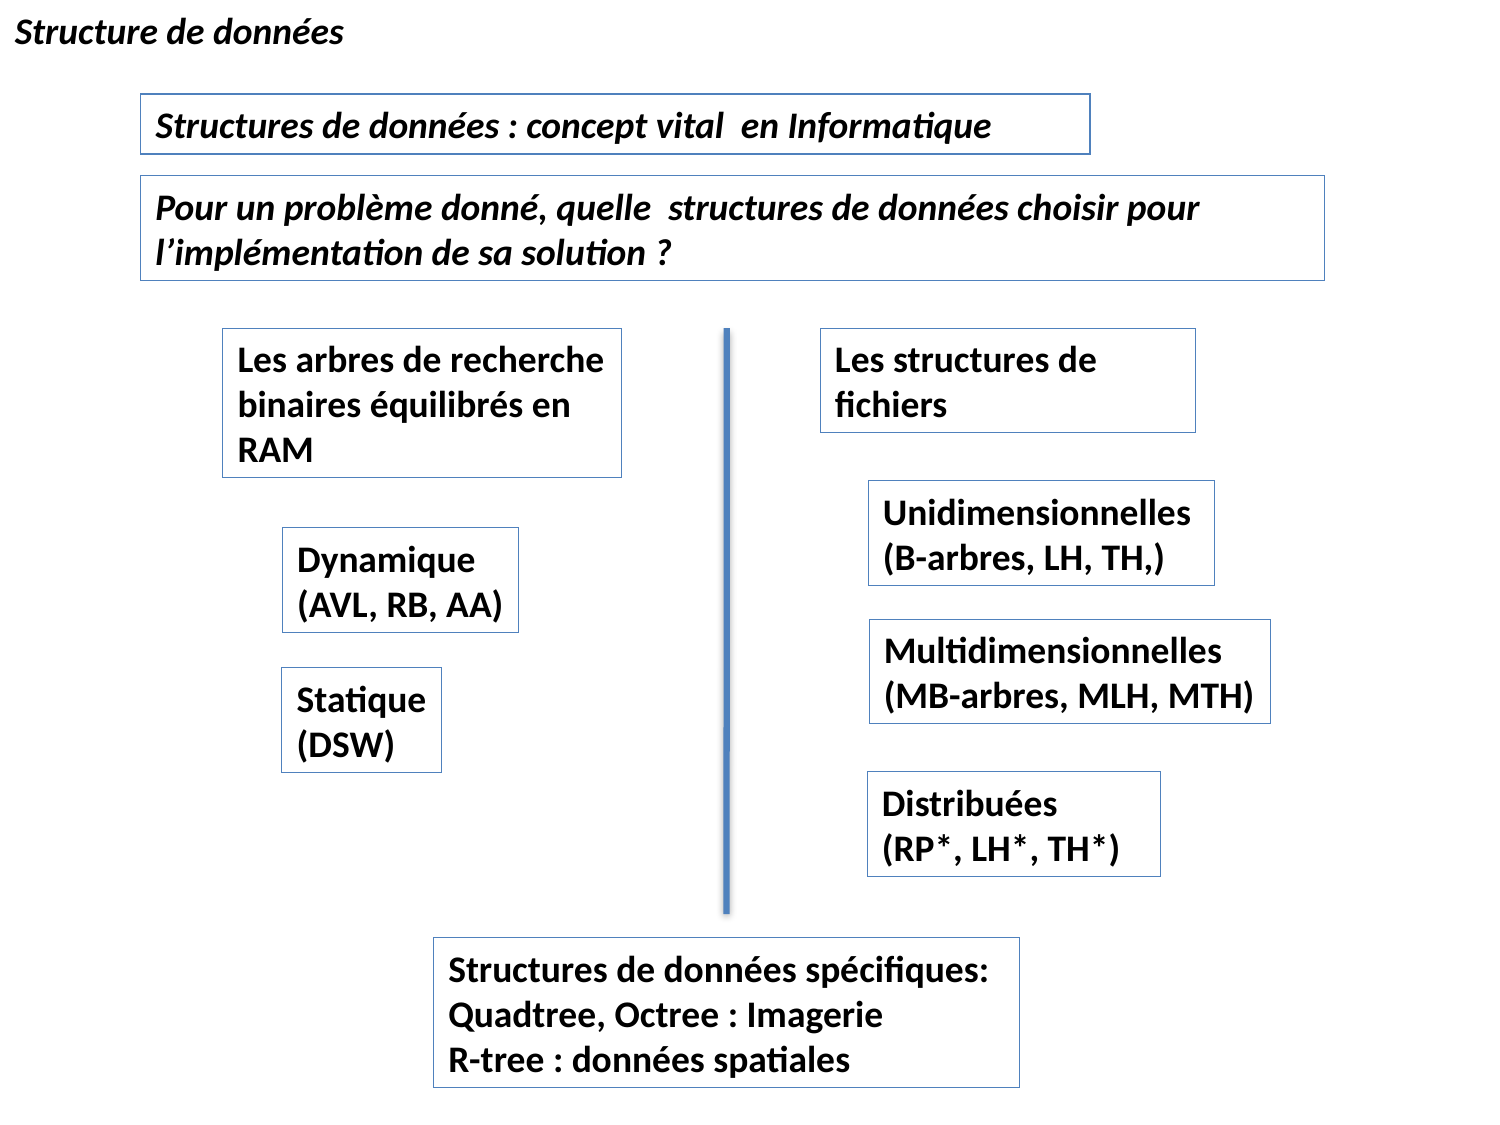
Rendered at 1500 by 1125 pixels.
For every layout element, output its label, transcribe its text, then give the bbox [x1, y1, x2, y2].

text_box Dynamique (AVL, RB, AA) [282, 527, 519, 633]
text_box Structures de données spécifiques: Quadtree, Octree : Imagerie R-tree : données spatiales [433, 937, 1020, 1088]
text_box Les structures de fichiers [820, 328, 1196, 433]
text_box Unidimensionnelles (B-arbres, LH, TH,) [868, 480, 1215, 586]
text_box Distribuées (RP*, LH*, TH*) [867, 771, 1161, 877]
text_box Pour un problème donné, quelle structures de données choisir pour l’implémentation de sa solution ? [140, 175, 1325, 281]
text_box Structure de données [0, 0, 586, 60]
text_box Statique (DSW) [281, 667, 442, 773]
text_box Multidimensionnelles (MB-arbres, MLH, MTH) [869, 619, 1271, 724]
text_box Structures de données : concept vital en Informatique [140, 94, 1090, 154]
text_box Les arbres de recherche binaires équilibrés en RAM [222, 328, 622, 478]
